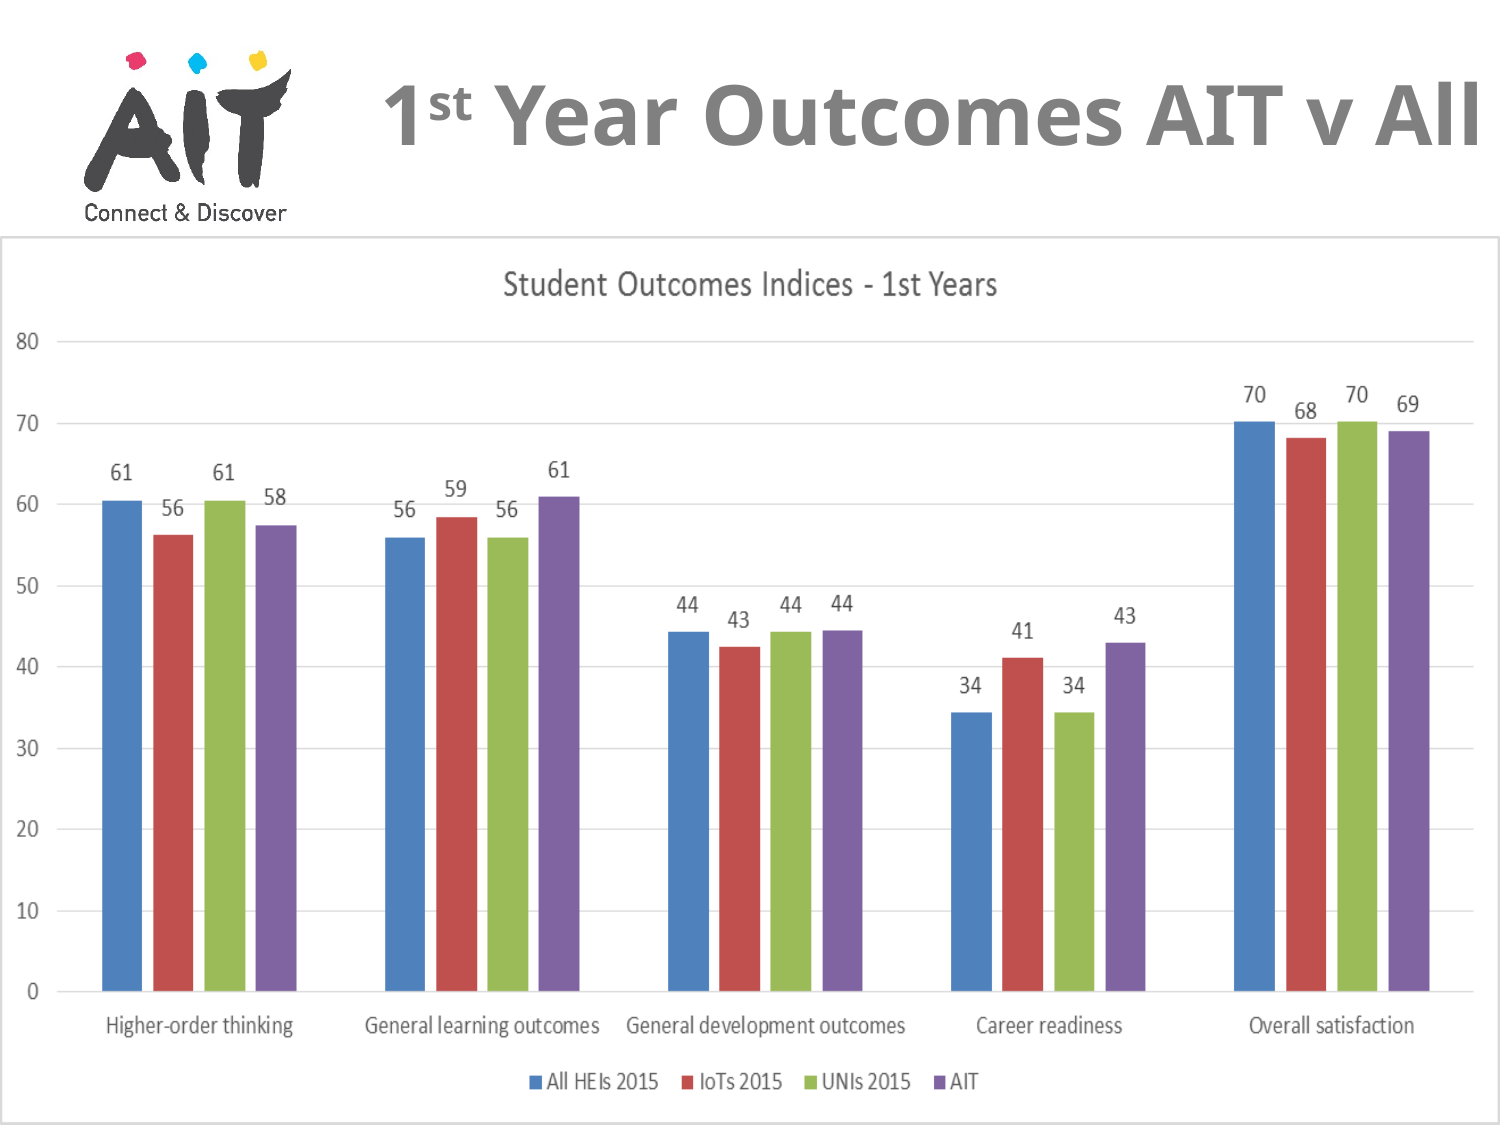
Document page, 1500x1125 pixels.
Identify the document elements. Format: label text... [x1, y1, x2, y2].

text_box 1st Year Outcomes AIT v All [269, 54, 1500, 170]
picture [64, 46, 315, 233]
picture [0, 236, 1500, 1125]
